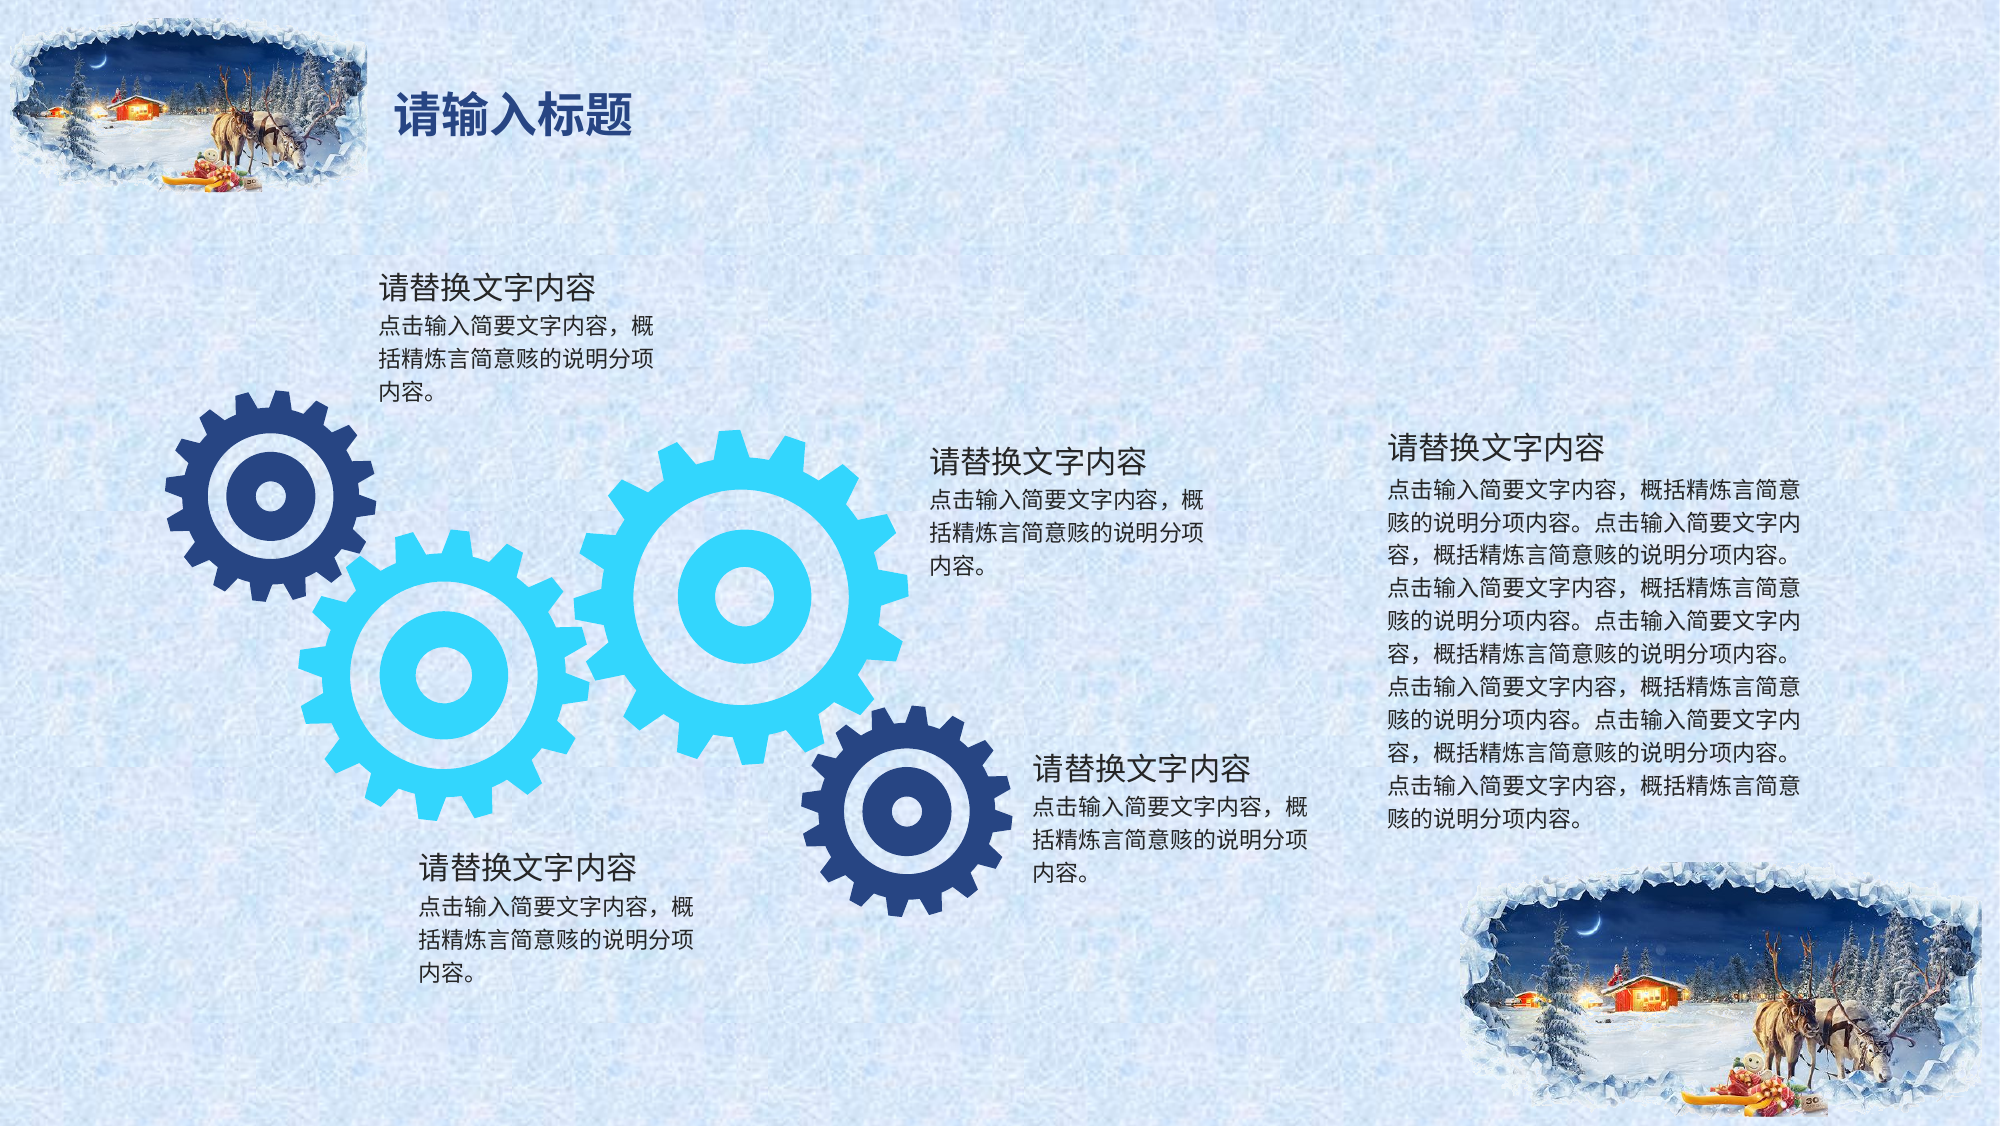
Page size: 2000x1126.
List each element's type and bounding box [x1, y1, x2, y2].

text_box [164, 390, 377, 602]
text_box [10, 18, 1323, 199]
picture [1460, 862, 1991, 1126]
text_box [573, 429, 909, 765]
text_box [801, 705, 1013, 917]
text_box [298, 529, 590, 821]
text_box [0, 0, 2000, 1126]
